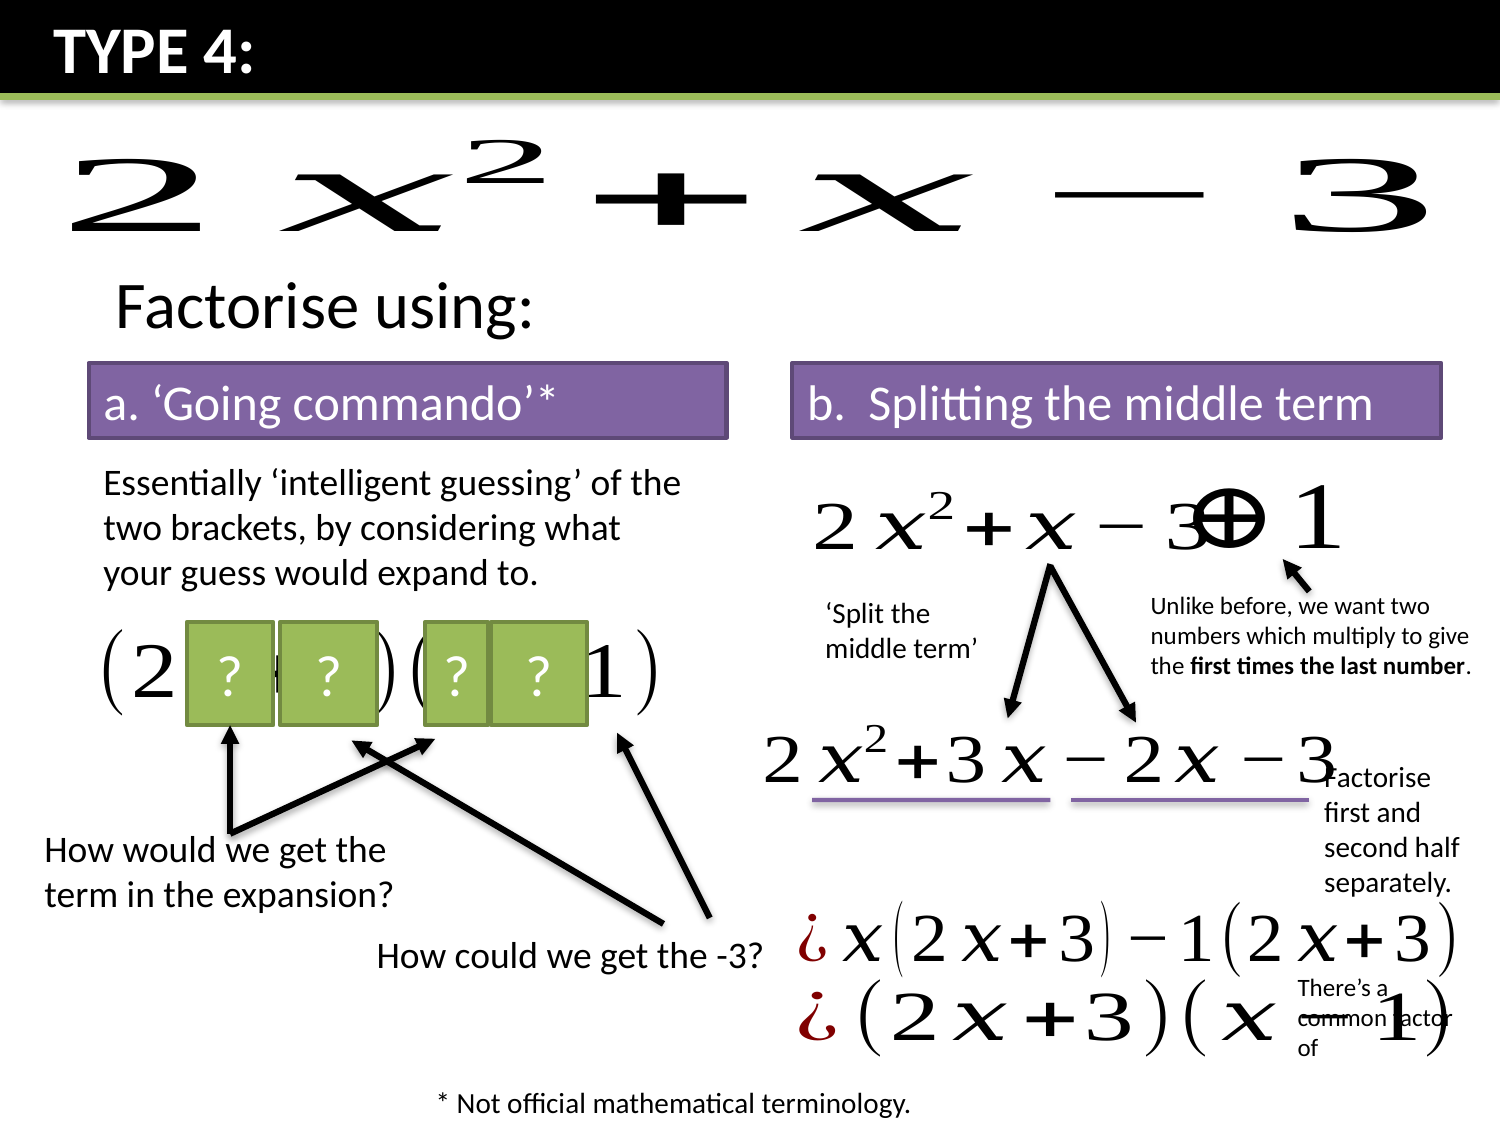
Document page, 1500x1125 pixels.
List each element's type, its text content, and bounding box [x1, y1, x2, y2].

text_box ? [185, 620, 275, 727]
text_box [351, 740, 616, 925]
text_box ? [278, 620, 379, 727]
text_box Factorise first and second half separately. [1309, 751, 1496, 906]
text_box * Not official mathematical terminology. [336, 1076, 1011, 1125]
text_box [616, 732, 710, 919]
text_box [1007, 563, 1051, 719]
text_box ? [489, 620, 589, 727]
text_box Essentially ‘intelligent guessing’ of the two brackets, by considering what your guess would expand to. [88, 450, 703, 601]
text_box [1050, 566, 1137, 723]
text_box Unlike before, we want two numbers which multiply to give the first times the last number. [1141, 581, 1496, 687]
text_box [229, 738, 353, 835]
text_box a. ‘Going commando’* [87, 361, 729, 440]
text_box ? [423, 620, 489, 727]
text_box b. Splitting the middle term [790, 361, 1443, 440]
text_box ‘Split the middle term’ [810, 586, 997, 672]
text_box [1282, 558, 1310, 592]
text_box How could we get the -3? [361, 924, 813, 984]
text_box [0, 0, 1500, 99]
text_box Factorise using: [100, 254, 905, 350]
